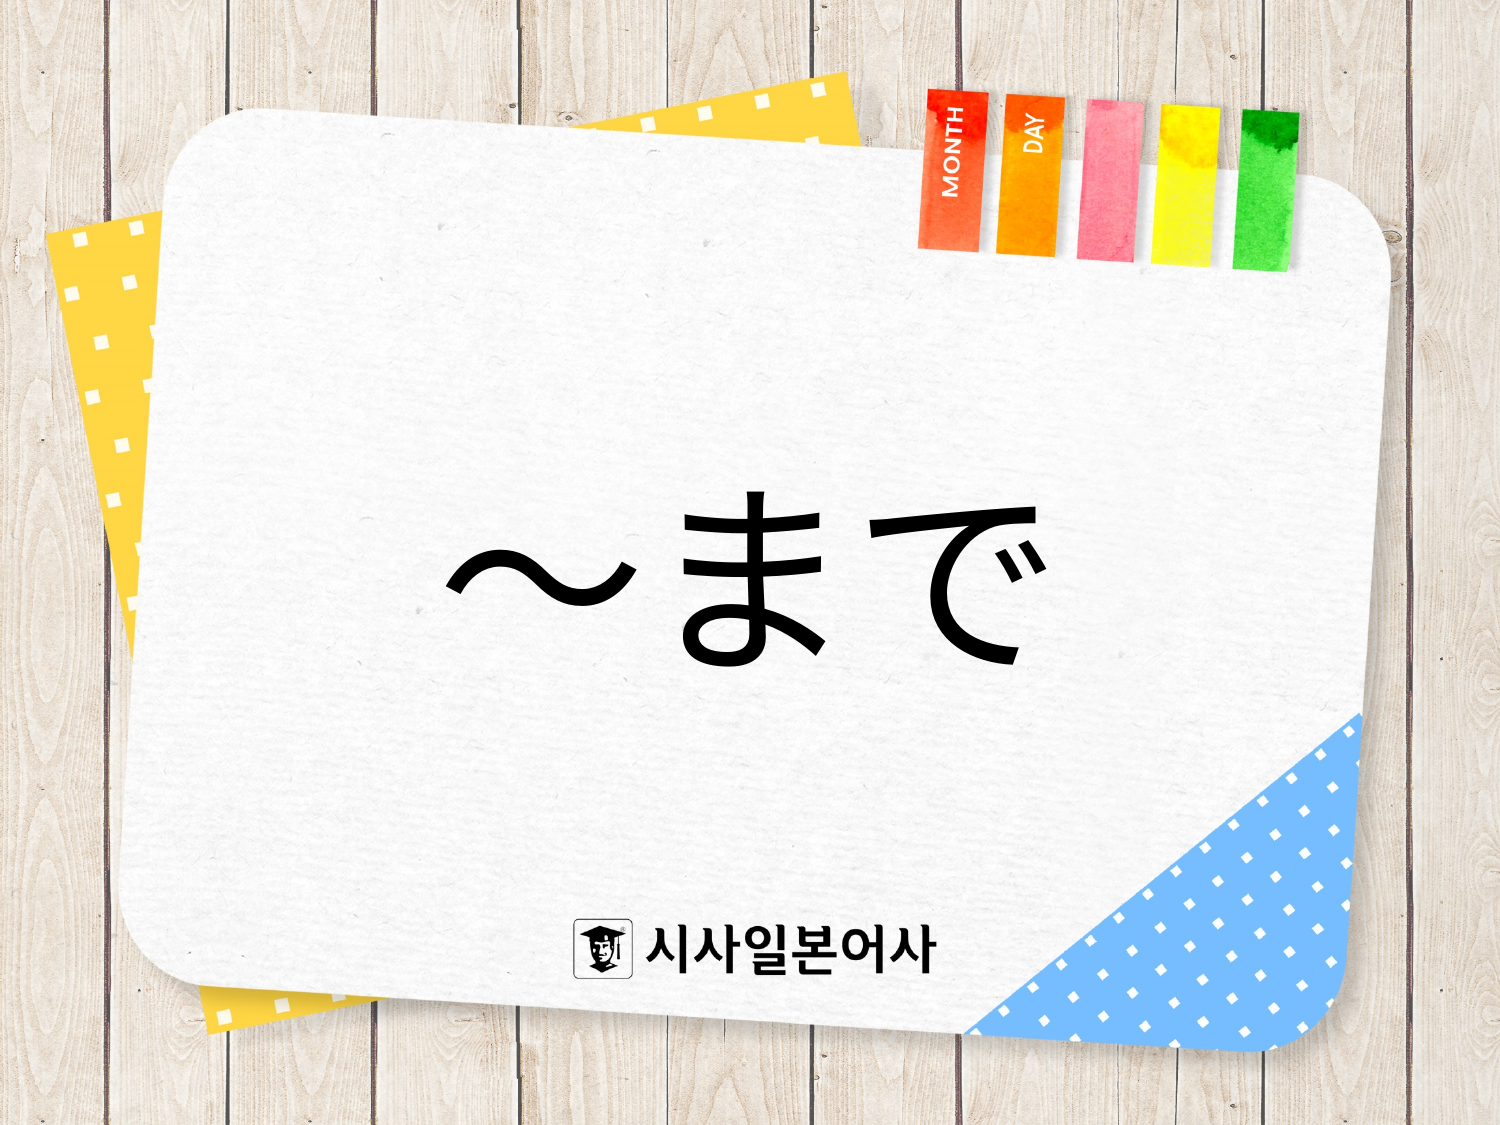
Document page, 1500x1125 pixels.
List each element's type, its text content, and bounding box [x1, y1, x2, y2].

title ～まで [75, 338, 1425, 811]
picture [0, 0, 1500, 1125]
